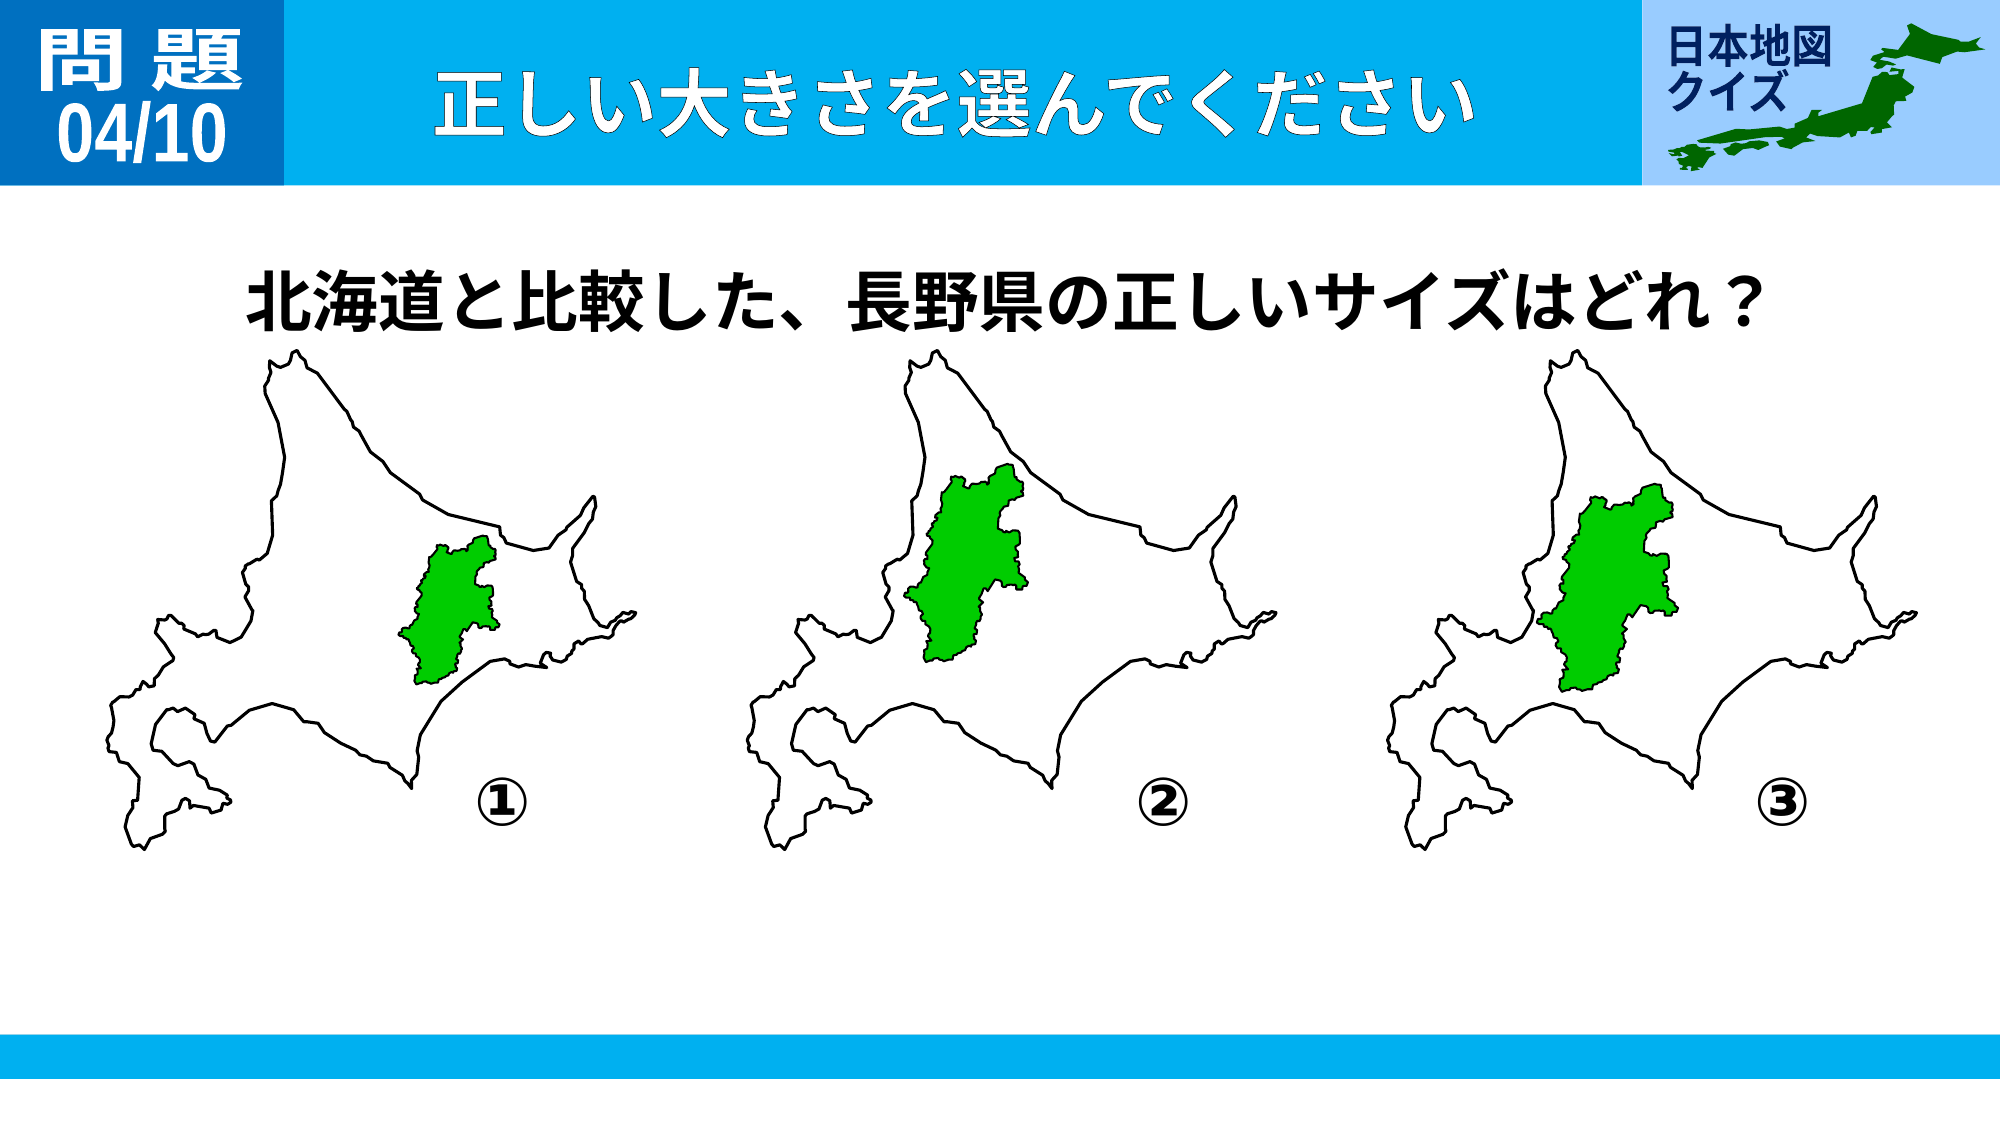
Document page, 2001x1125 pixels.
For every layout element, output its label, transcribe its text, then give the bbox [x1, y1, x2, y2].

text_box ② [1120, 751, 1208, 847]
text_box [0, 1034, 2000, 1079]
text_box [1534, 481, 1681, 694]
text_box [1385, 348, 1919, 852]
text_box [396, 533, 502, 687]
text_box [745, 348, 1278, 852]
text_box ③ [1739, 751, 1826, 847]
text_box 北海道と比較した、長野県の正しいサイズはどれ？ [230, 252, 1794, 348]
text_box [104, 348, 638, 852]
text_box [902, 461, 1030, 665]
text_box ① [459, 751, 546, 847]
